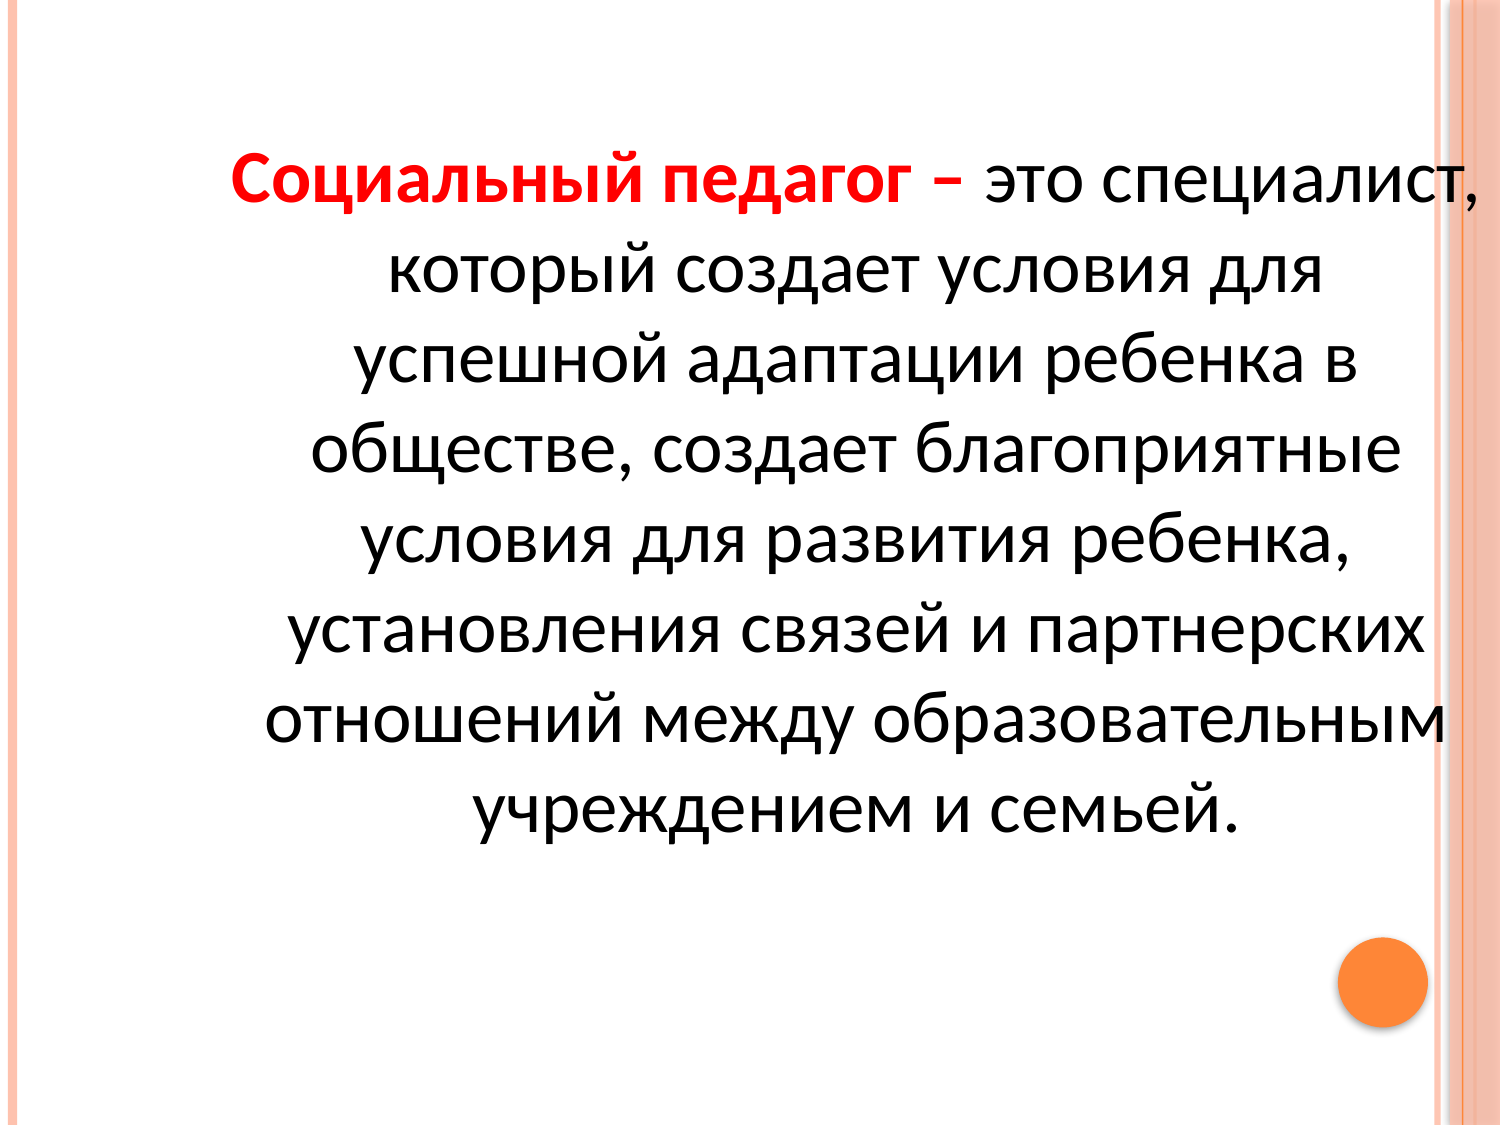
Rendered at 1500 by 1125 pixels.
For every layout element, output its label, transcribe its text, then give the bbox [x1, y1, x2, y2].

list Социальный педагог – это специалист, который создает условия для успешной адаптации ребенка в обществе, создает благоприятные условия для развития ребенка, установления связей и партнерских отношений между образовательным учреждением и семьей. [206, 120, 1500, 977]
